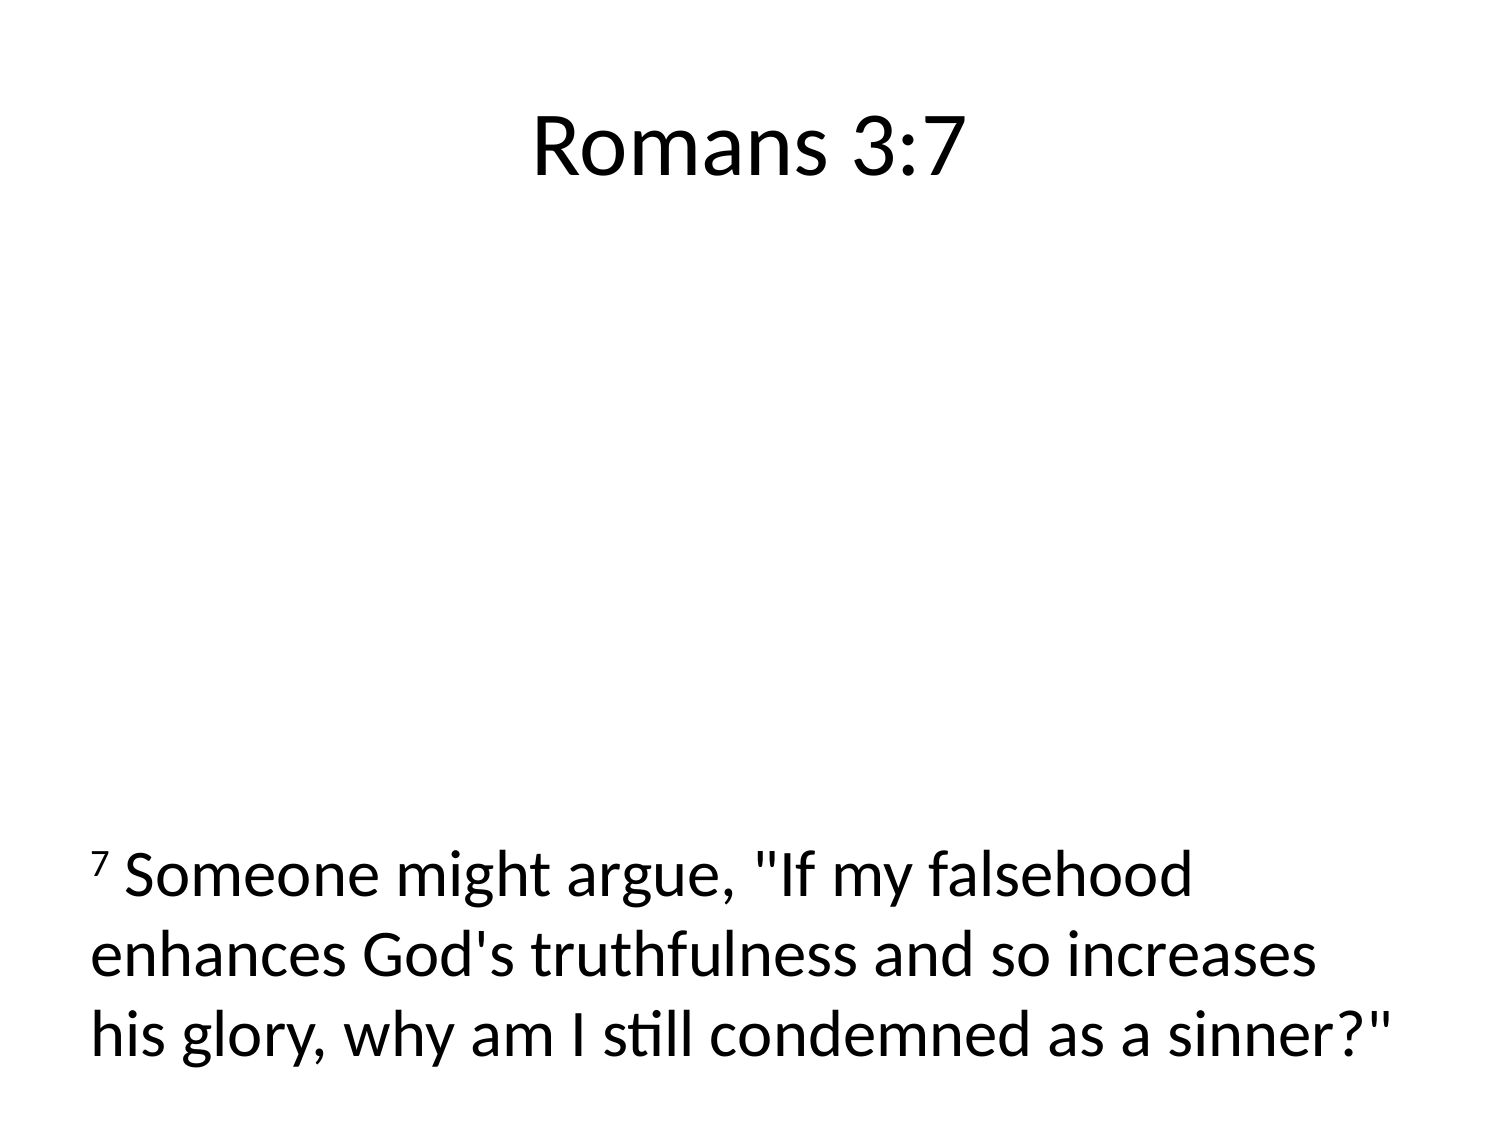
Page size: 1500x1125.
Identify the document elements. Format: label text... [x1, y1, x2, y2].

title Romans 3:7 [75, 45, 1425, 233]
list 7 Someone might argue, "If my falsehood enhances God's truthfulness and so increases his glory, why am I still condemned as a sinner?" [75, 262, 1425, 1005]
